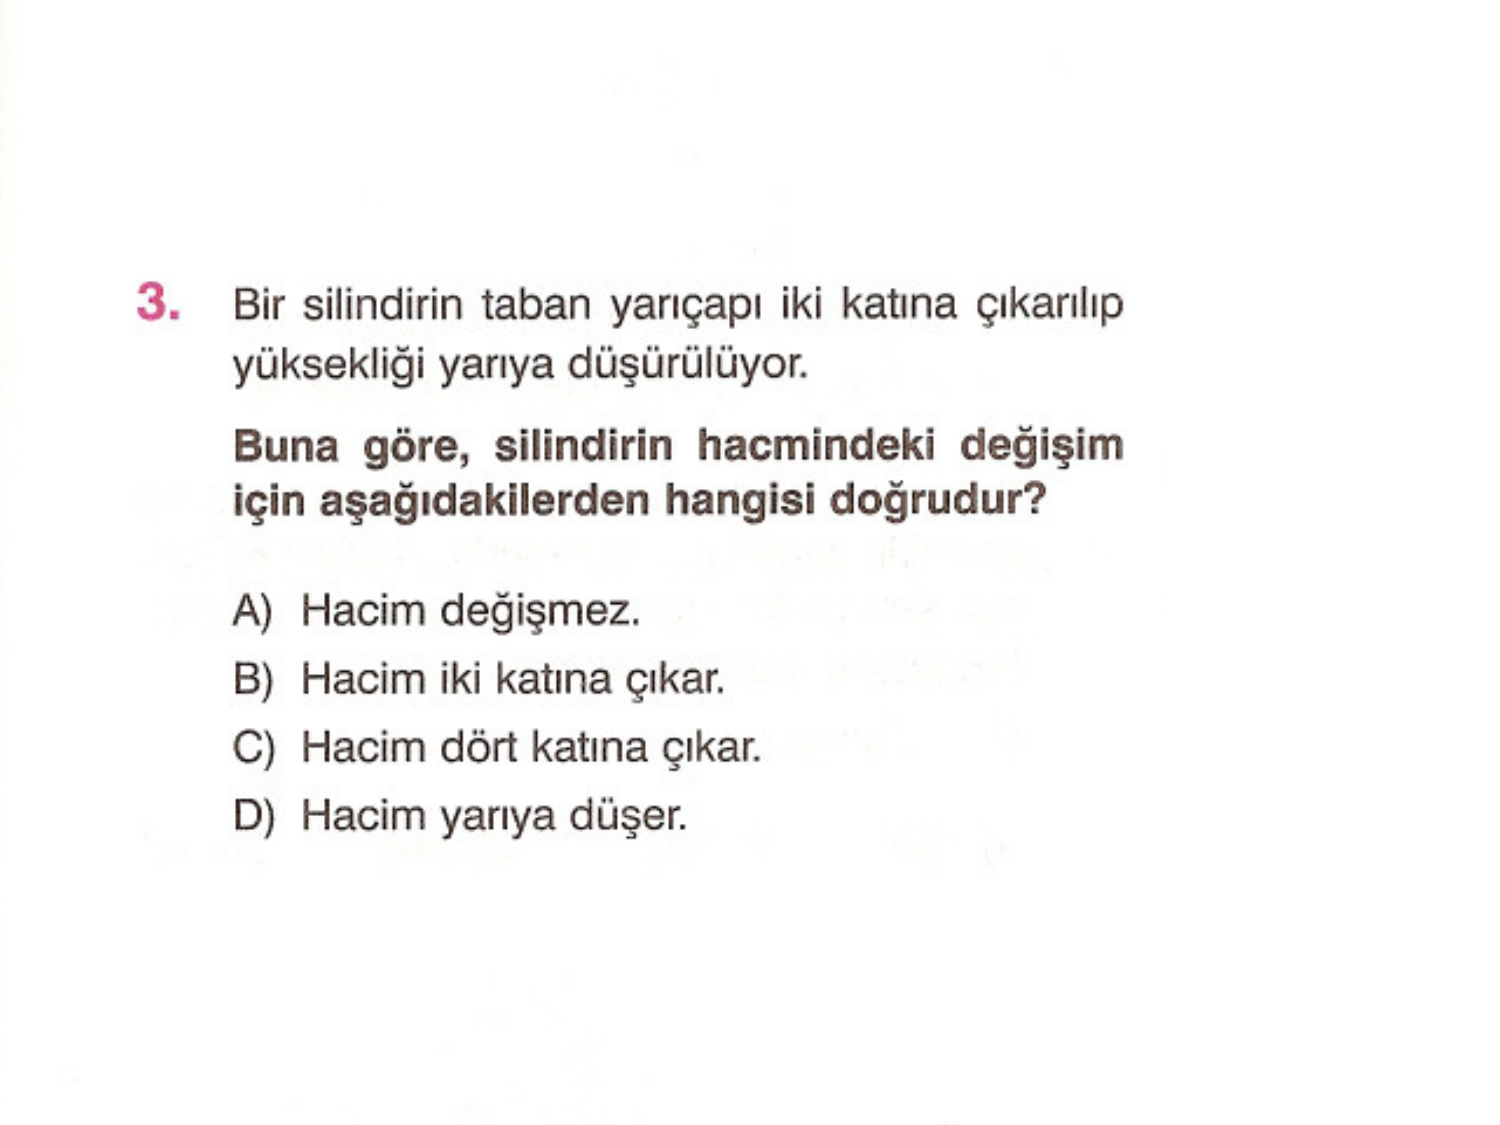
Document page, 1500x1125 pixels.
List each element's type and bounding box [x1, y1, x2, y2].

picture [0, 0, 1168, 1125]
